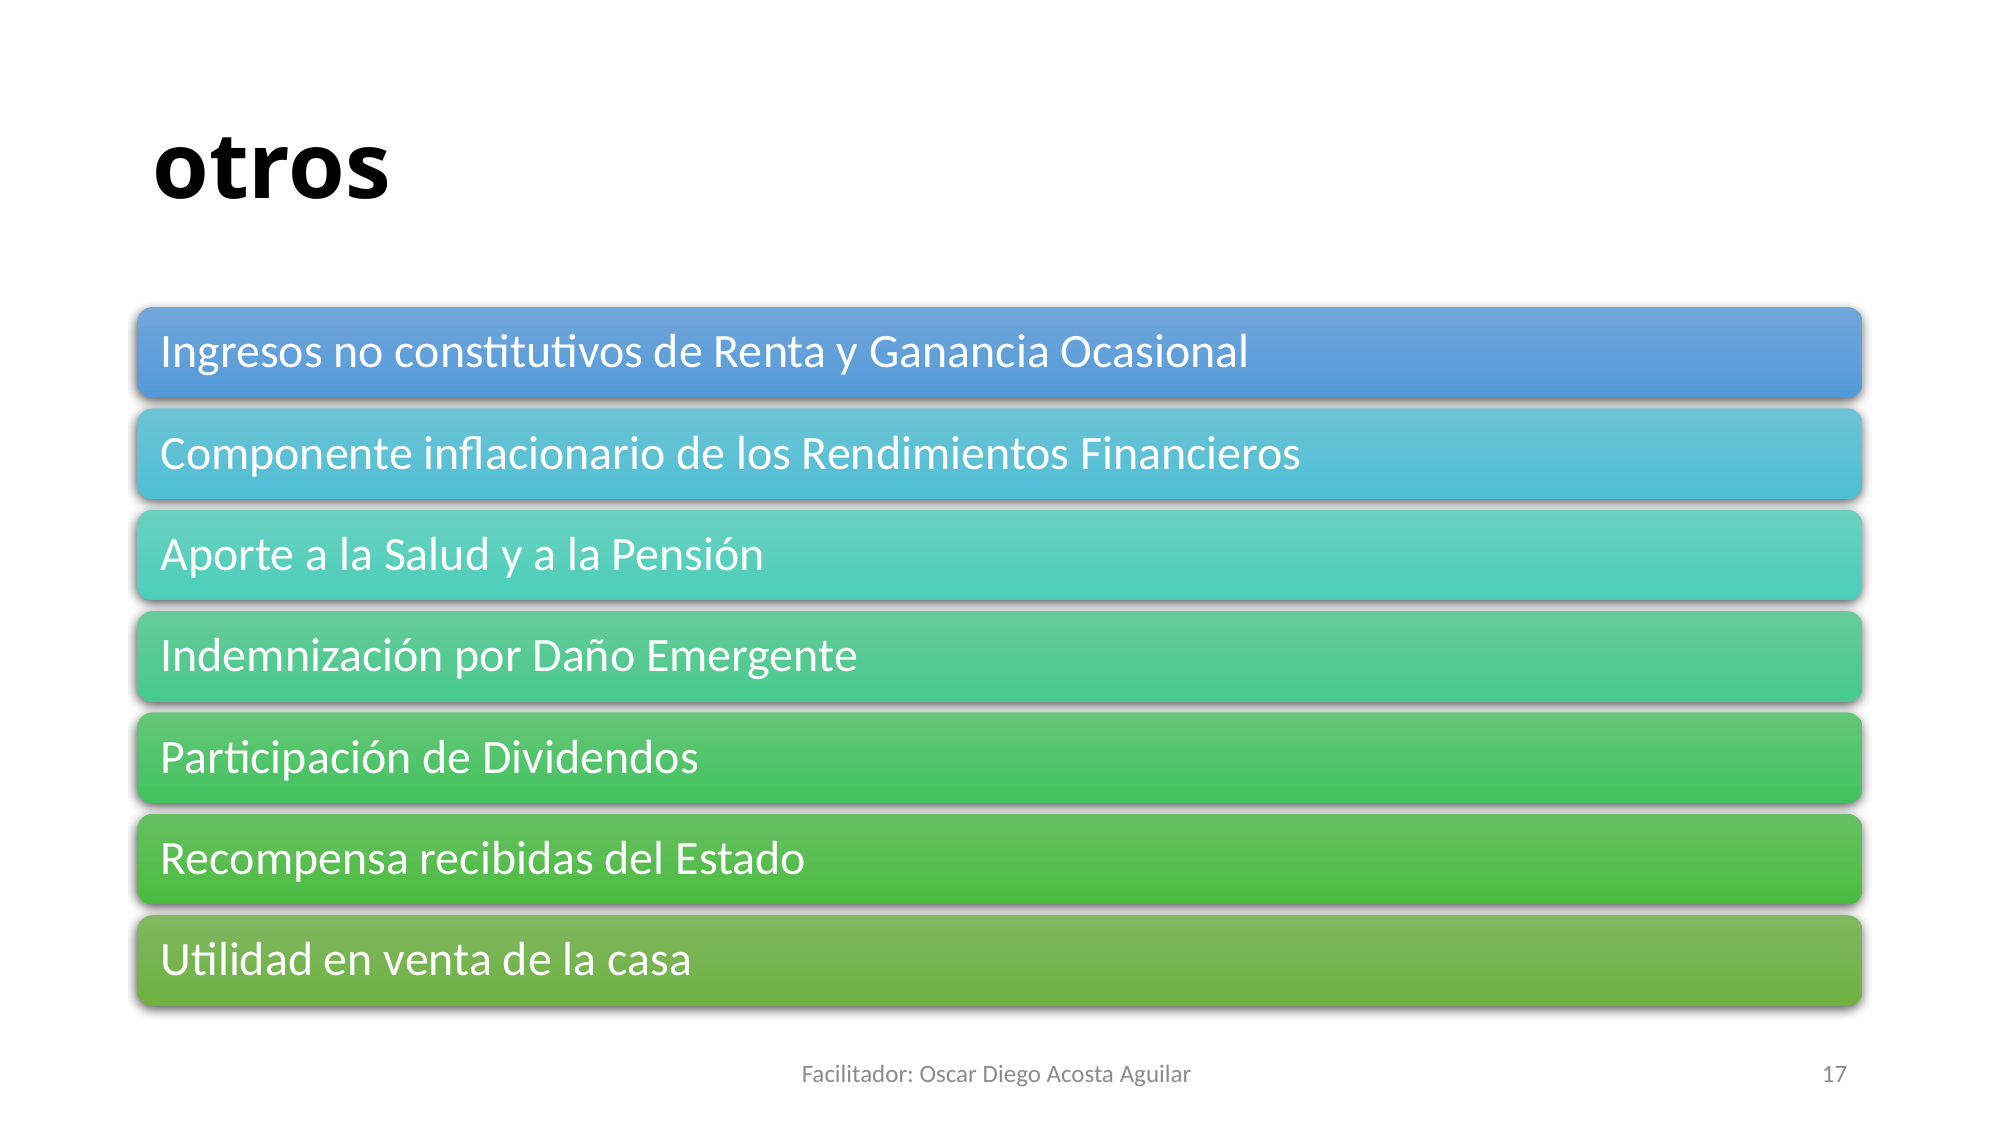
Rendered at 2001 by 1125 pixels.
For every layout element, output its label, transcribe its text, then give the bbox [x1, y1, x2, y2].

footer Facilitador: Oscar Diego Acosta Aguilar [662, 1042, 1338, 1103]
title otros [137, 59, 1863, 278]
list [137, 299, 1863, 1014]
slide_number 17 [1412, 1042, 1863, 1103]
